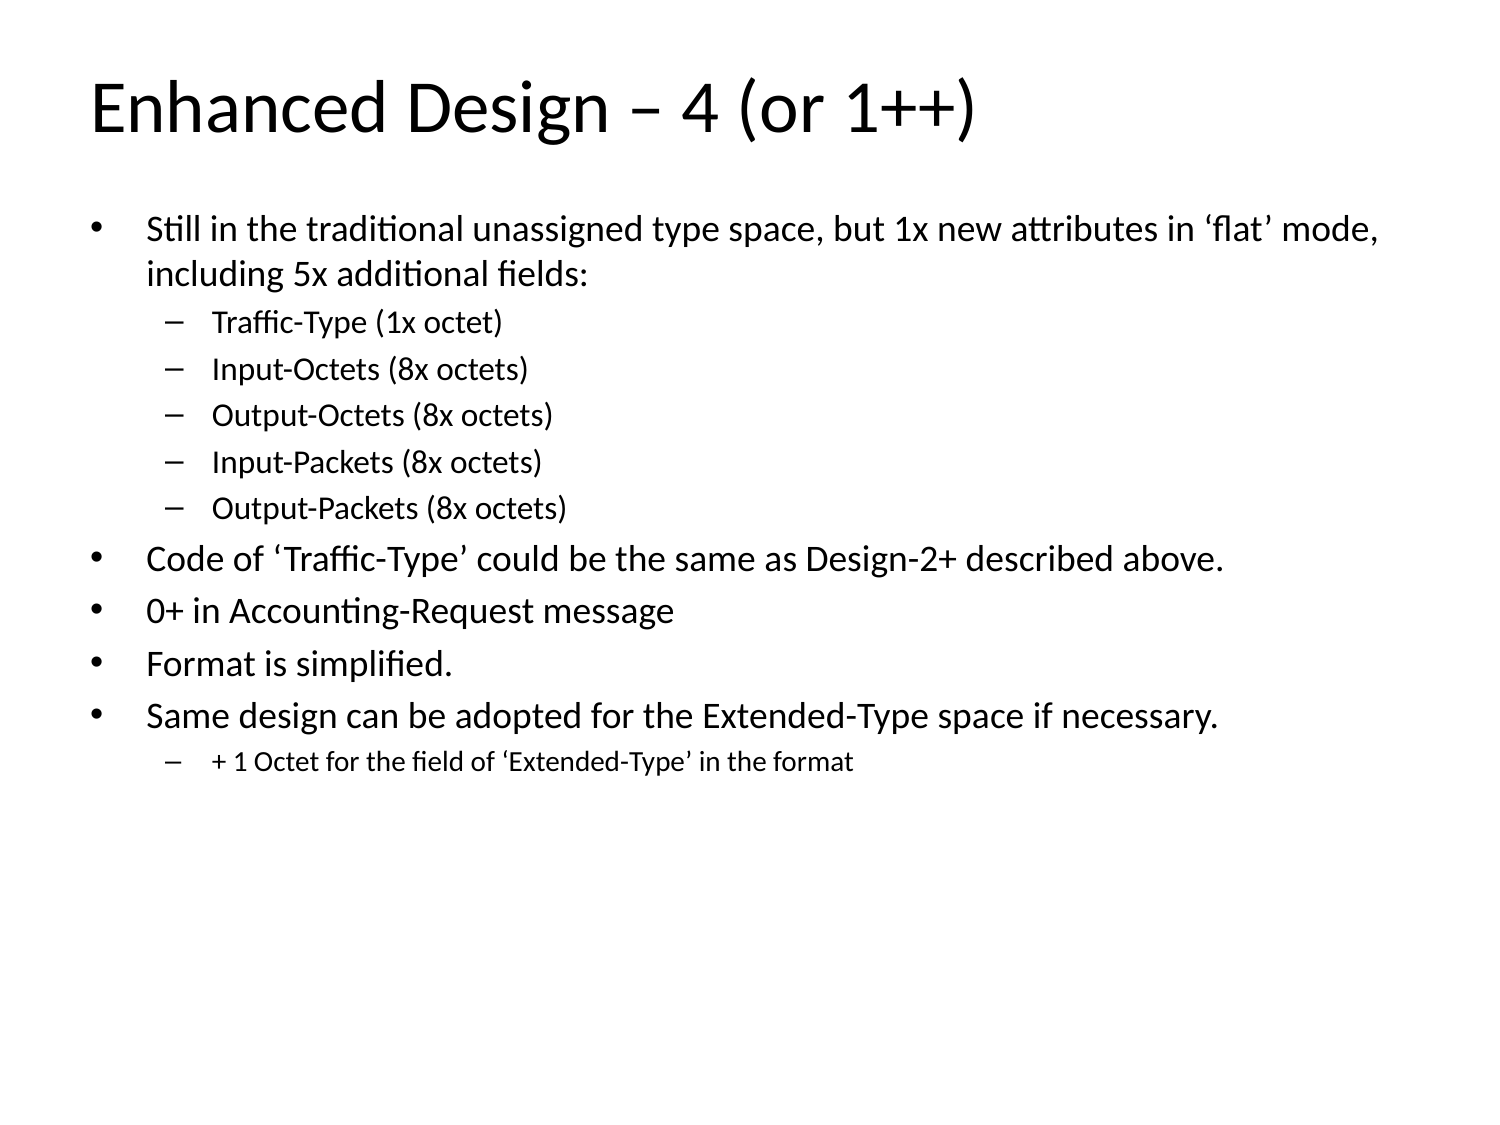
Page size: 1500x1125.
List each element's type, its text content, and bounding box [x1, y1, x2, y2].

list Still in the traditional unassigned type space, but 1x new attributes in ‘flat’ mode, including 5x additional fields: Traffic-Type (1x octet) Input-Octets (8x octets) Output-Octets (8x octets) Input-Packets (8x octets) Output-Packets (8x octets) Code of ‘Traffic-Type’ could be the same as Design-2+ described above. 0+ in Accounting-Request message Format is simplified. Same design can be adopted for the Extended-Type space if necessary. + 1 Octet for the field of ‘Extended-Type’ in the format [75, 196, 1425, 811]
title Enhanced Design – 4 (or 1++) [75, 45, 1425, 161]
